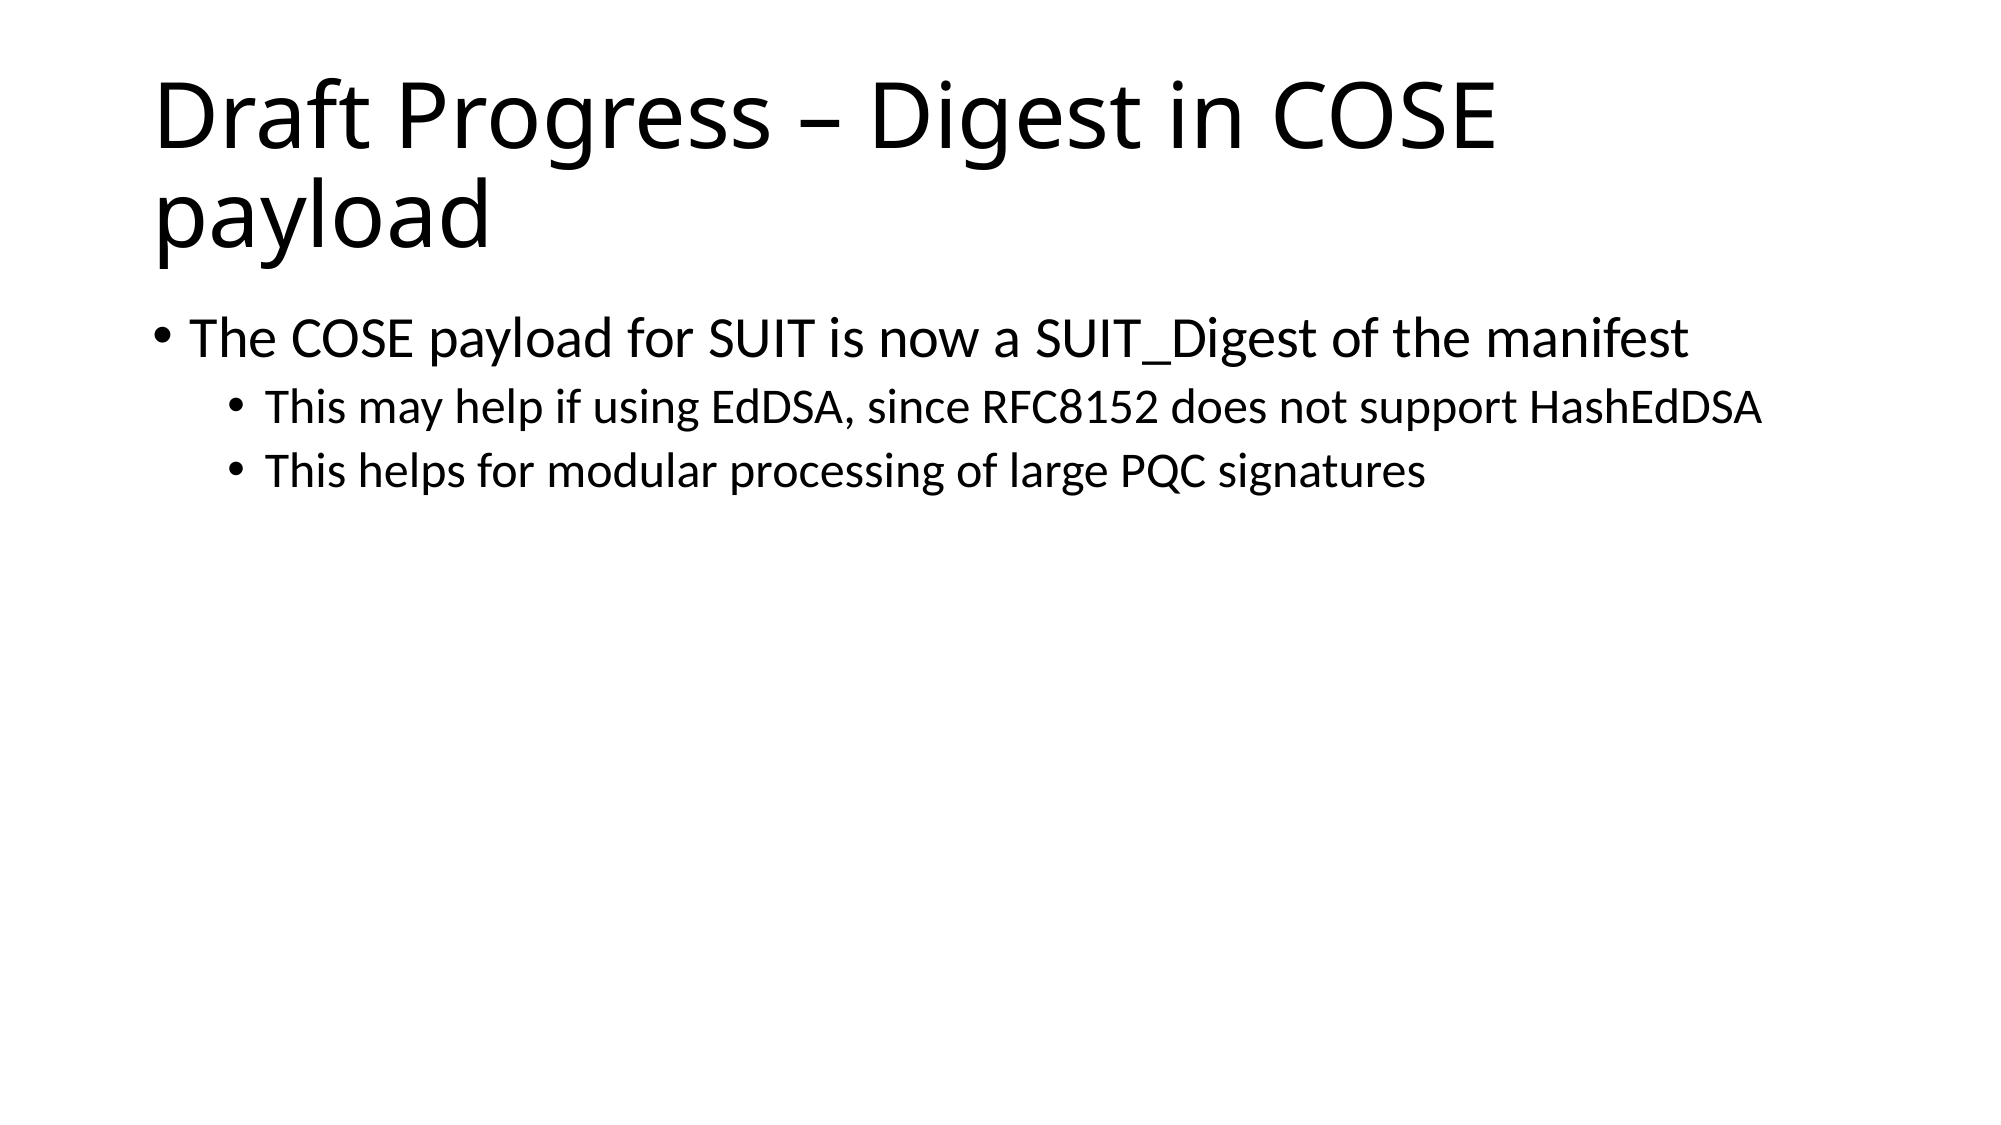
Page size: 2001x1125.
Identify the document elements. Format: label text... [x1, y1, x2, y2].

list The COSE payload for SUIT is now a SUIT_Digest of the manifest This may help if using EdDSA, since RFC8152 does not support HashEdDSA This helps for modular processing of large PQC signatures [137, 299, 1863, 1014]
title Draft Progress – Digest in COSE payload [137, 59, 1863, 278]
